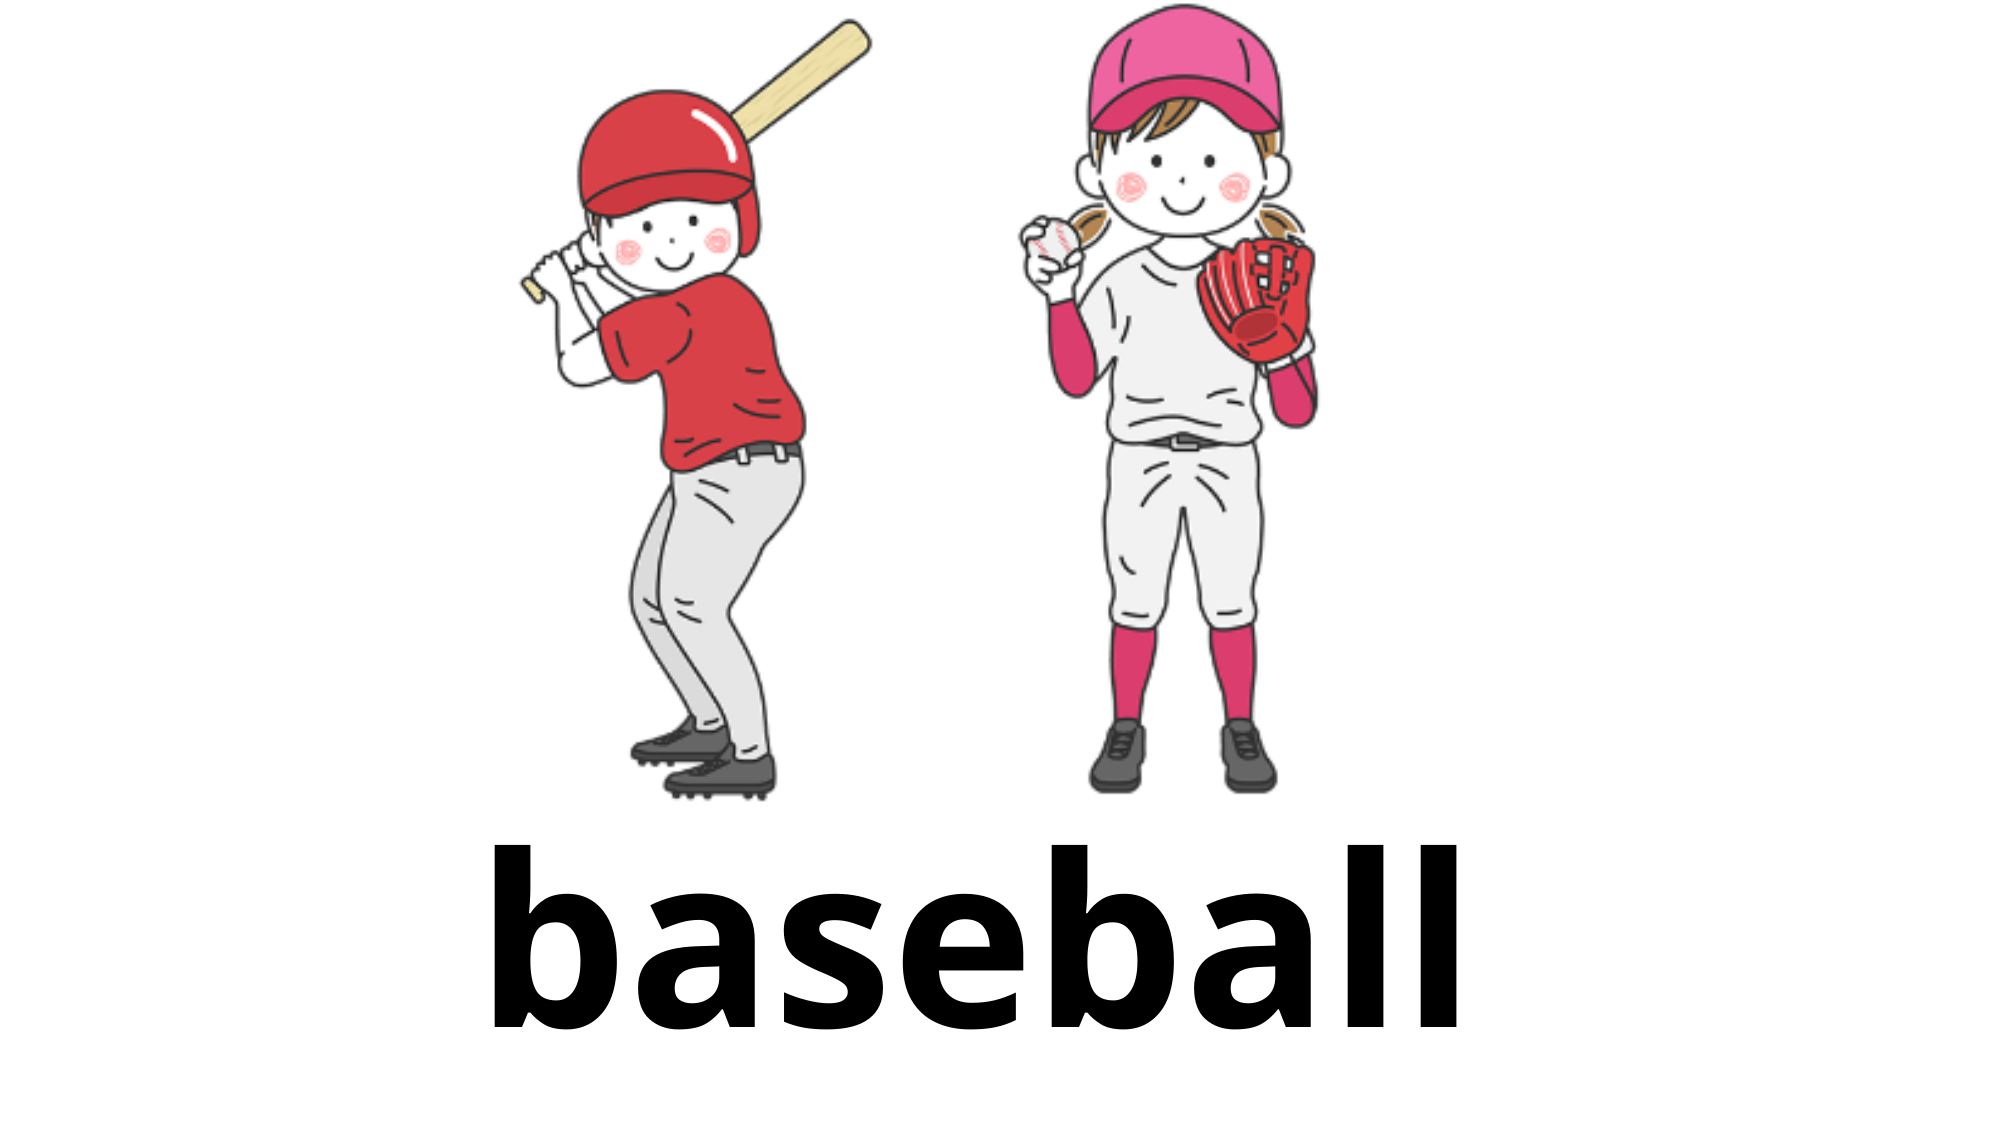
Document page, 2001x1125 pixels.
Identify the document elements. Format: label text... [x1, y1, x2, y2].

picture [349, 0, 1492, 847]
text_box baseball [461, 821, 1491, 1083]
